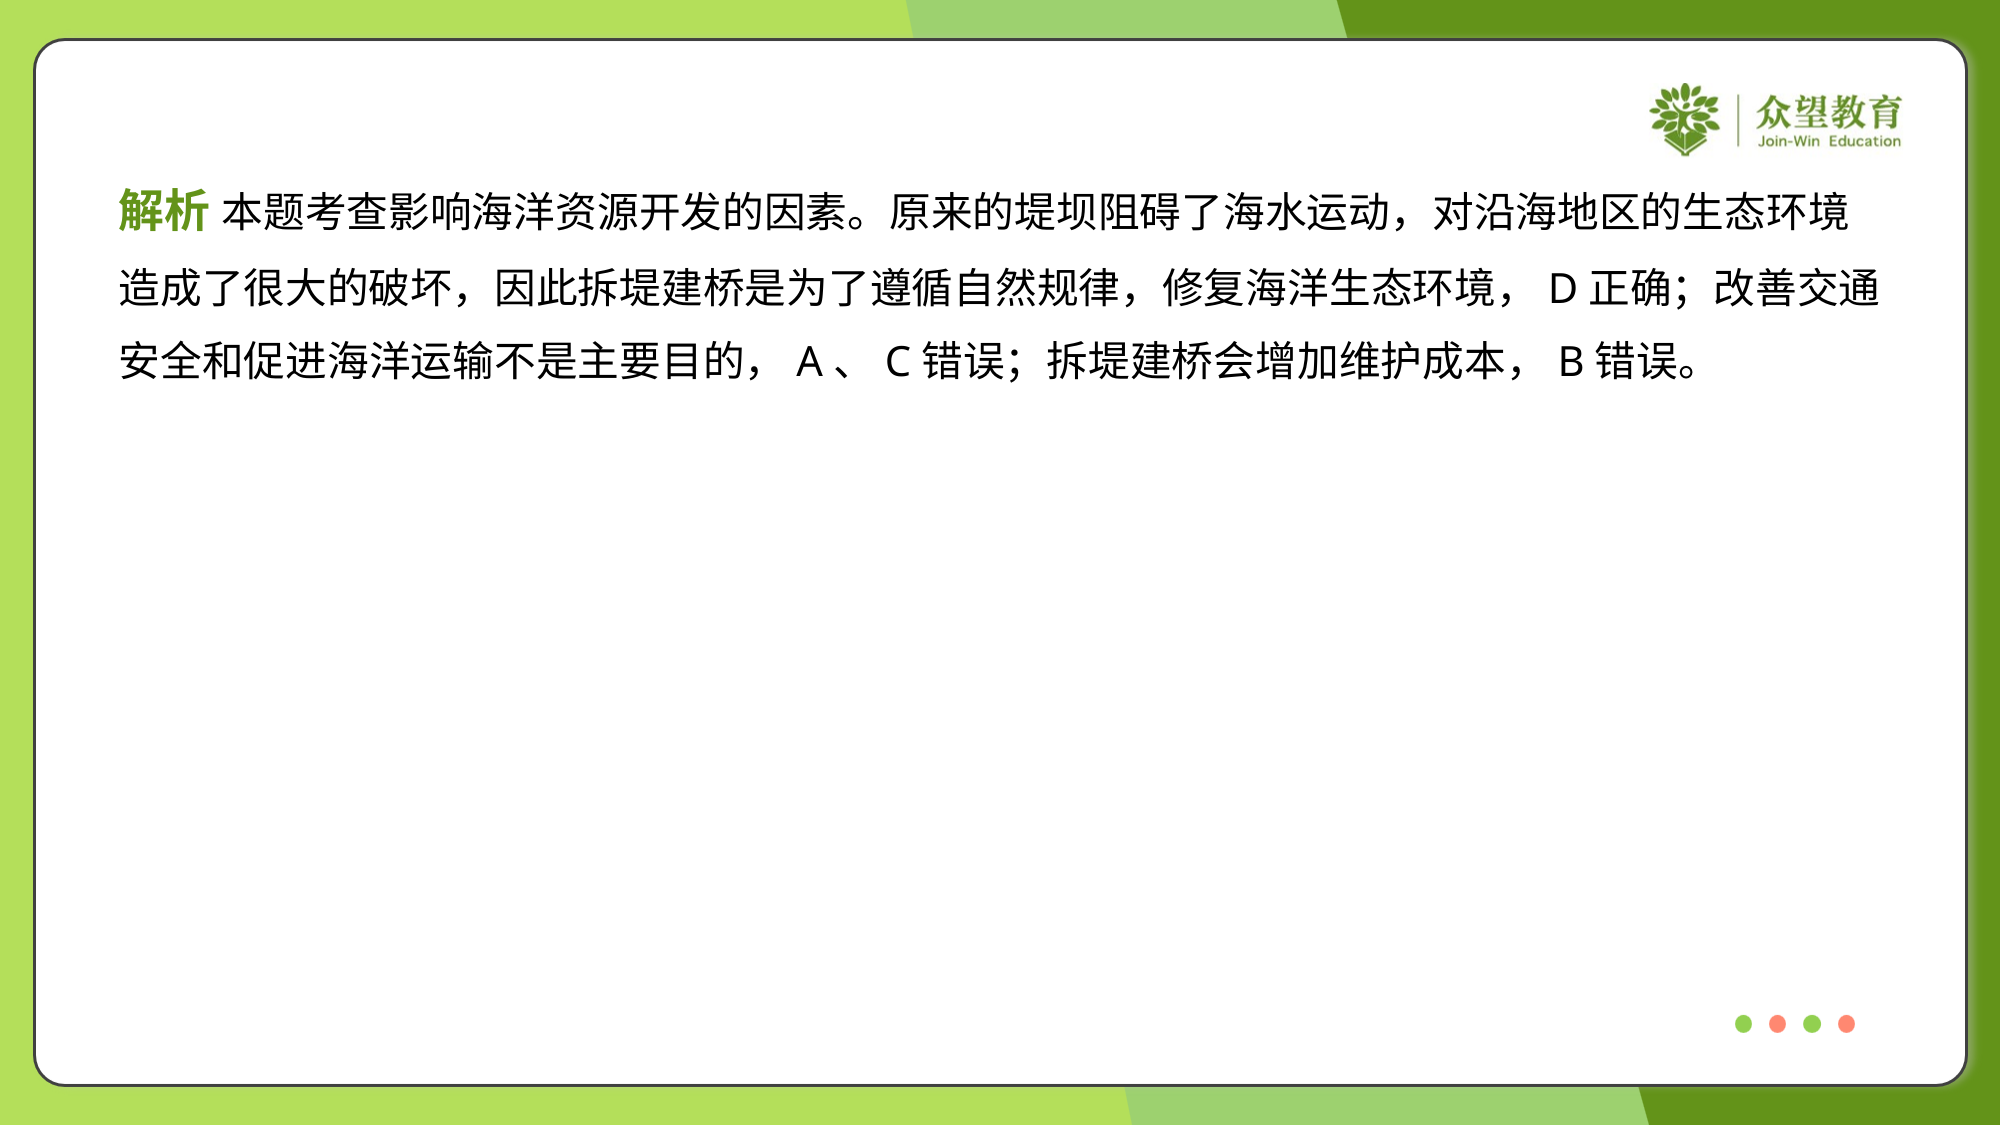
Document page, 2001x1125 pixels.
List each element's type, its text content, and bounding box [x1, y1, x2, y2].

picture [0, 0, 2000, 1125]
text_box 解析 本题考查影响海洋资源开发的因素。原来的堤坝阻碍了海水运动，对沿海地区的生态环境 造成了很大的破坏，因此拆堤建桥是为了遵循自然规律，修复海洋生态环境，D正确；改善交通 安全和促进海洋运输不是主要目的，A、C错误；拆堤建桥会增加维护成本，B错误。 [118, 159, 1883, 377]
